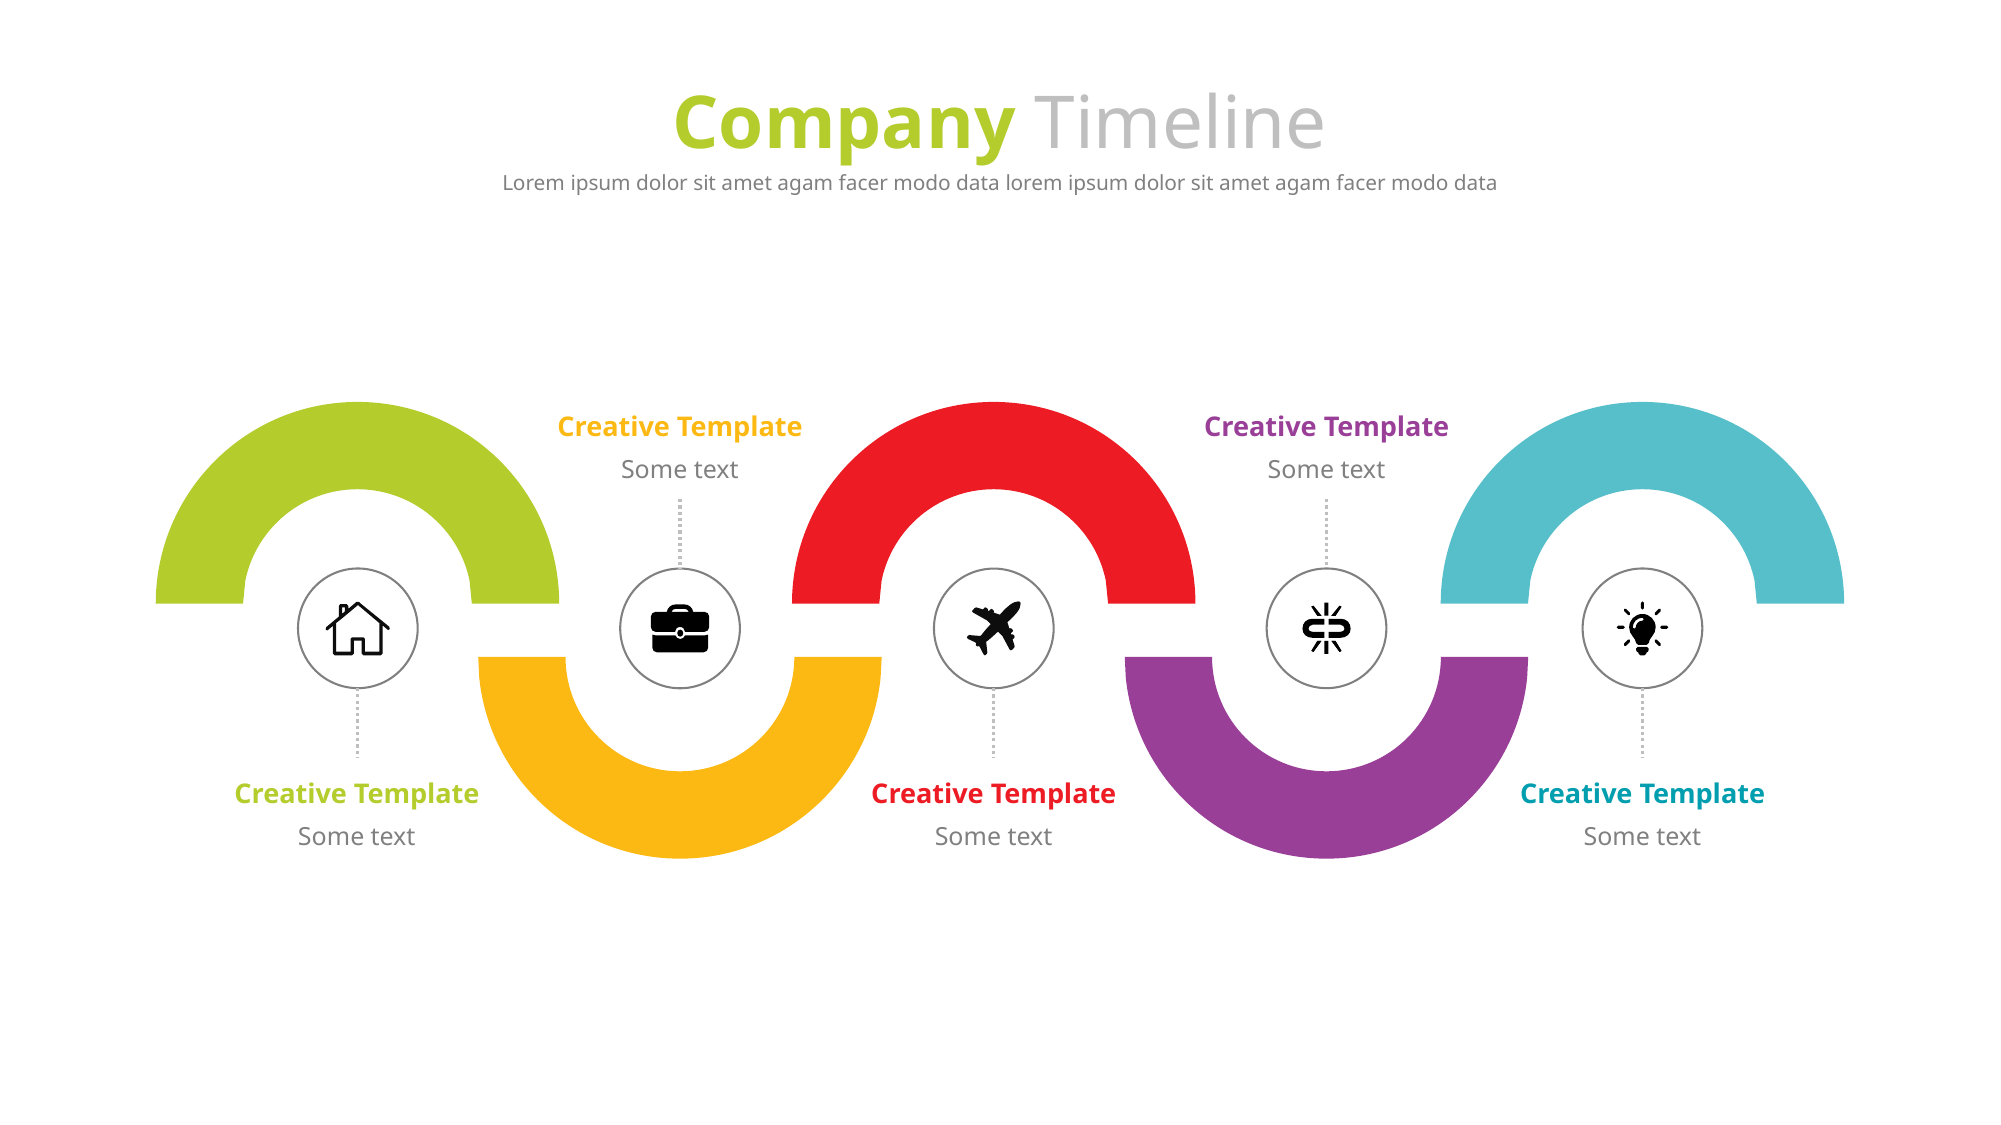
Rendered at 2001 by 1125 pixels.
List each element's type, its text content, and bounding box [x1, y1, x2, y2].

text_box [620, 568, 740, 689]
text_box [477, 655, 883, 860]
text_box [1474, 768, 1811, 859]
text_box [790, 400, 1197, 605]
title Company Timeline [137, 69, 1863, 162]
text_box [509, 401, 851, 492]
text_box [1439, 400, 1846, 605]
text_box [1153, 401, 1500, 492]
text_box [1582, 568, 1703, 689]
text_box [933, 568, 1054, 689]
text_box [154, 400, 561, 605]
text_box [823, 768, 1164, 859]
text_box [196, 768, 518, 859]
list Lorem ipsum dolor sit amet agam facer modo data lorem ipsum dolor sit amet agam facer modo data [137, 162, 1863, 208]
text_box [1123, 655, 1530, 860]
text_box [1266, 568, 1387, 689]
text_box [297, 568, 418, 689]
